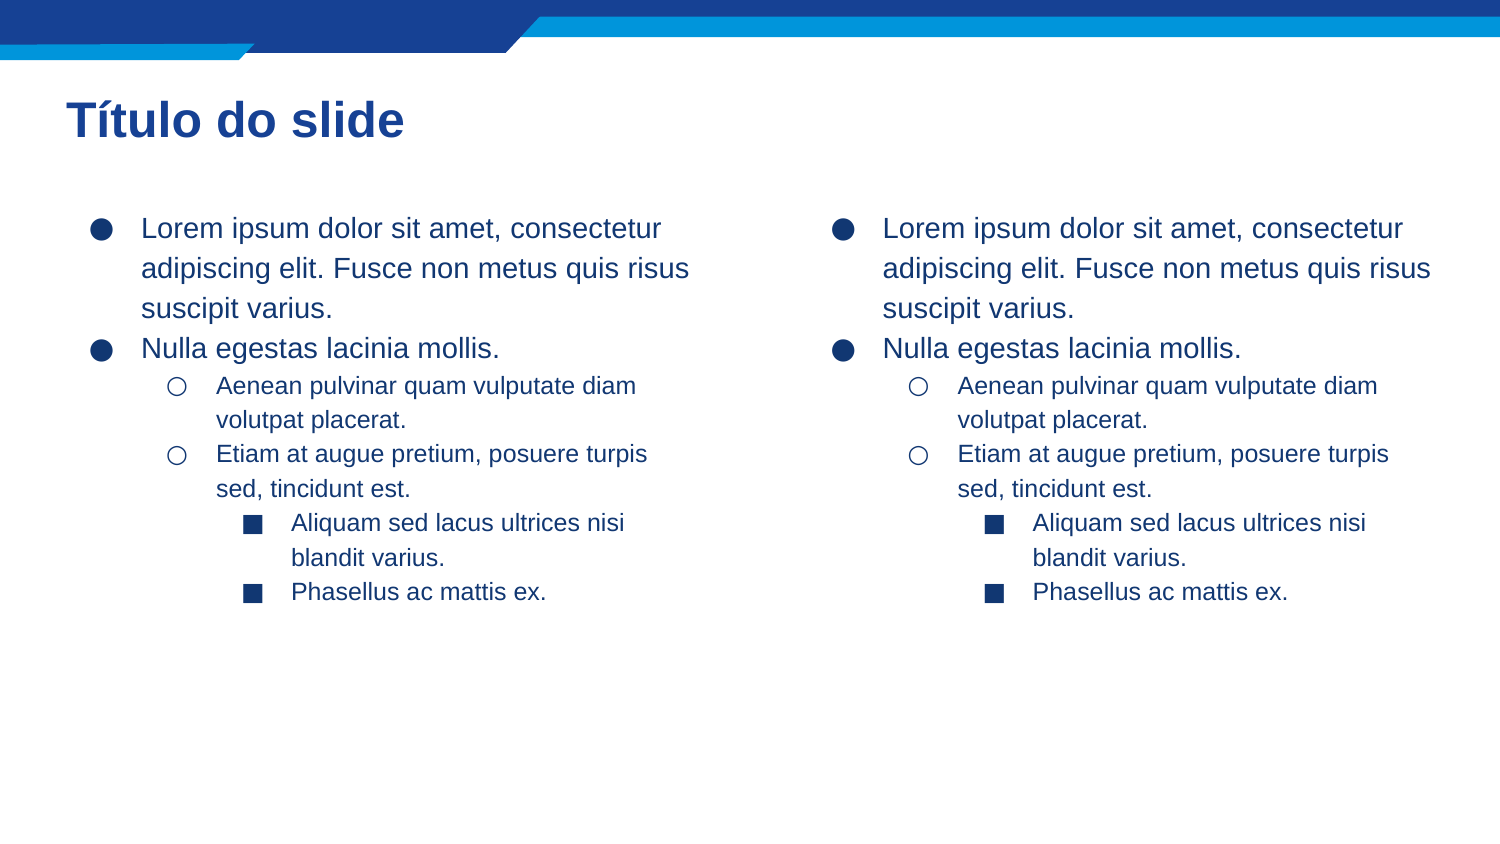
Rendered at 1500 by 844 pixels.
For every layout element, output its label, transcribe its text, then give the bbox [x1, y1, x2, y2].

list Lorem ipsum dolor sit amet, consectetur adipiscing elit. Fusce non metus quis risus suscipit varius. Nulla egestas lacinia mollis. Aenean pulvinar quam vulputate diam volutpat placerat. Etiam at augue pretium, posuere turpis sed, tincidunt est. Aliquam sed lacus ultrices nisi blandit varius. Phasellus ac mattis ex. [792, 189, 1449, 750]
list Lorem ipsum dolor sit amet, consectetur adipiscing elit. Fusce non metus quis risus suscipit varius. Nulla egestas lacinia mollis. Aenean pulvinar quam vulputate diam volutpat placerat. Etiam at augue pretium, posuere turpis sed, tincidunt est. Aliquam sed lacus ultrices nisi blandit varius. Phasellus ac mattis ex. [51, 189, 708, 750]
title Título do slide [51, 72, 1449, 167]
